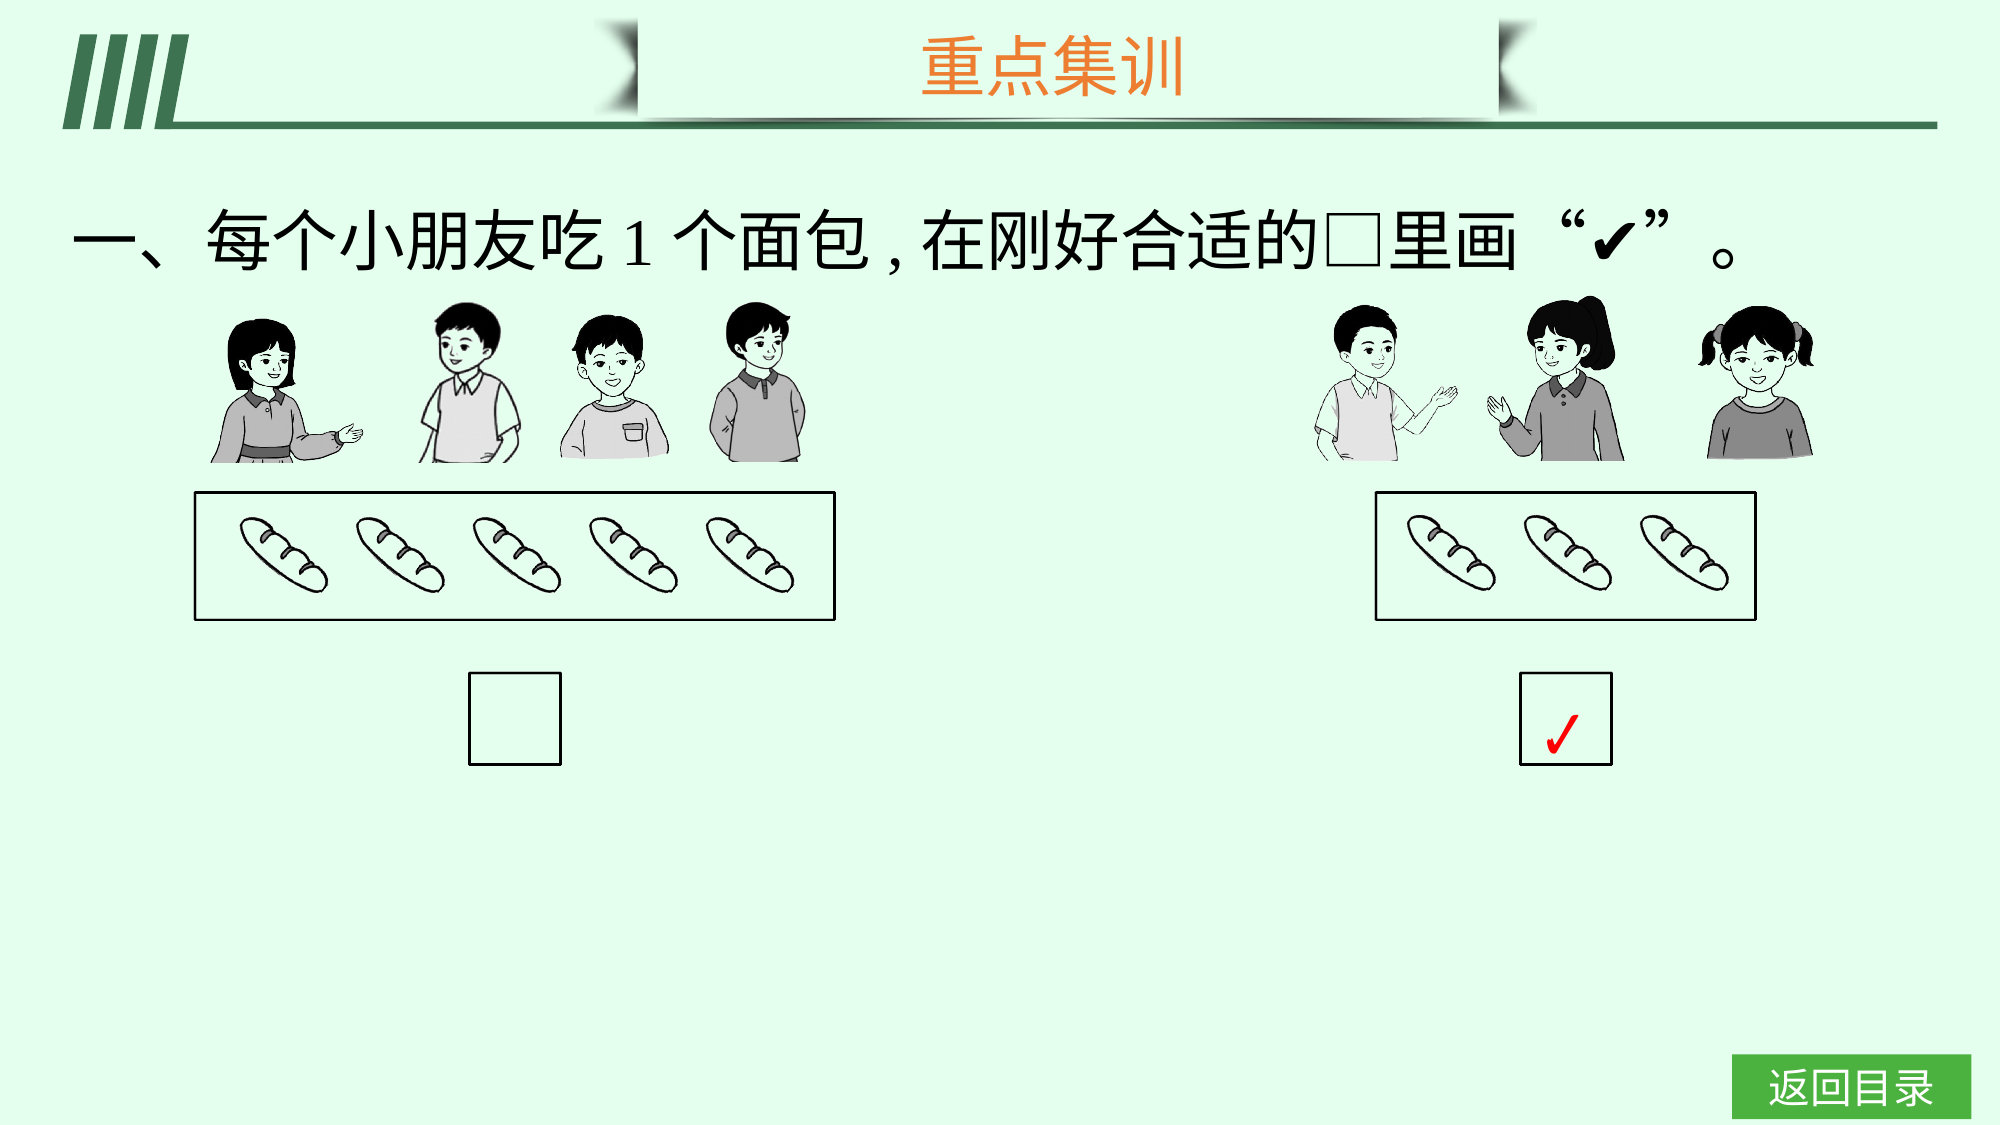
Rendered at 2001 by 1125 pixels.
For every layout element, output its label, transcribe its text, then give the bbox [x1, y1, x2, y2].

text_box 一、每个小朋友吃1个面包,在刚好合适的□里画“✔”。 [56, 175, 1792, 287]
text_box ✔ [1528, 768, 1615, 775]
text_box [594, 16, 1537, 127]
picture [189, 287, 1831, 768]
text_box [62, 34, 1938, 130]
